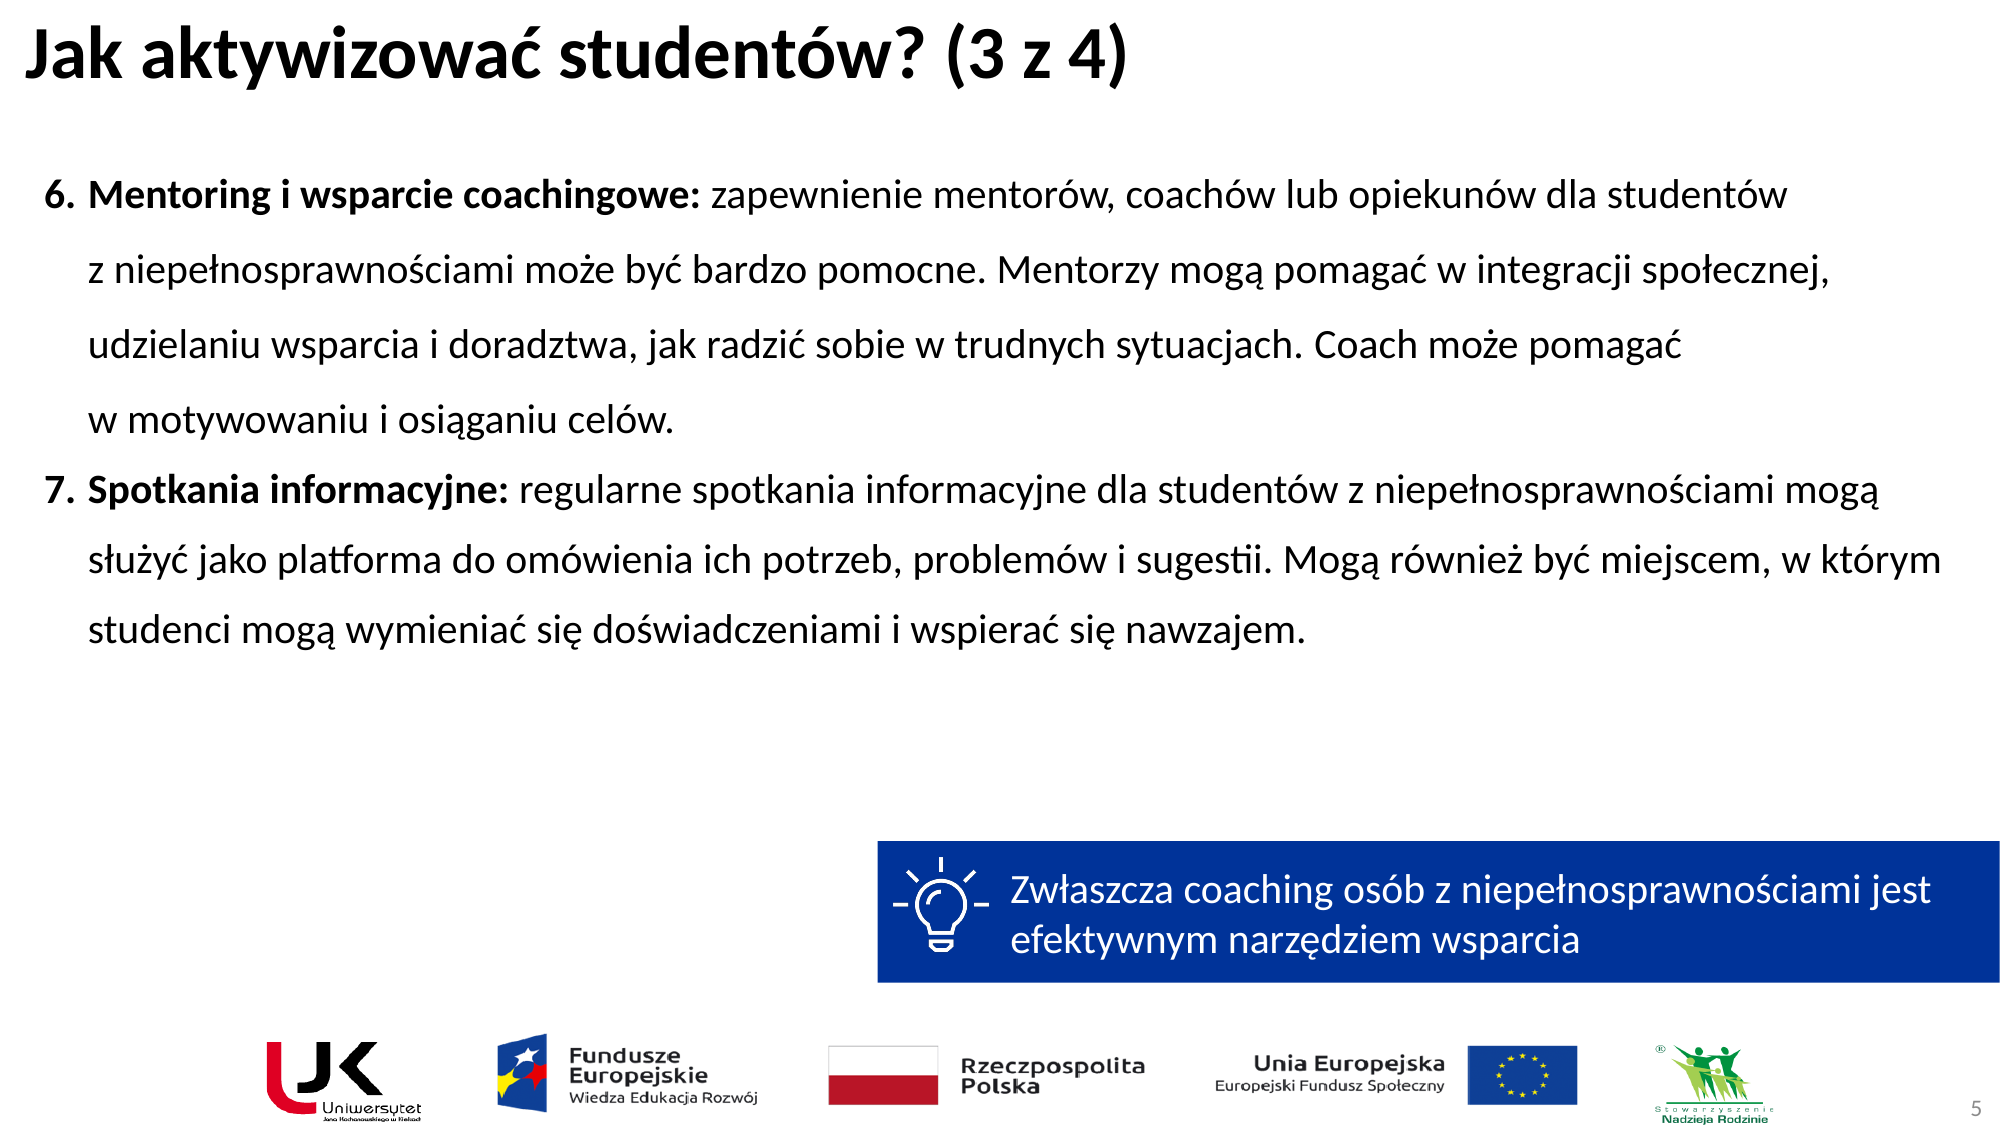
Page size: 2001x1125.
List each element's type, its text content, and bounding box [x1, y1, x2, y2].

title Jak aktywizować studentów? (3 z 4) [25, 3, 1555, 108]
picture [463, 1004, 1613, 1125]
picture [1655, 1044, 1774, 1125]
slide_number 5 [1830, 1089, 1998, 1125]
text_box Zwłaszcza coaching osób z niepełnosprawnościami jest efektywnym narzędziem wsparcia [877, 840, 2000, 984]
list Mentoring i wsparcie coachingowe: zapewnienie mentorów, coachów lub opiekunów dla studentów z niepełnosprawnościami może być bardzo pomocne. Mentorzy mogą pomagać w integracji społecznej, udzielaniu wsparcia i doradztwa, jak radzić sobie w trudnych sytuacjach. Coach może pomagać w motywowaniu i osiąganiu celów. Spotkania informacyjne: regularne spotkania informacyjne dla studentów z niepełnosprawnościami mogą służyć jako platforma do omówienia ich potrzeb, problemów i sugestii. Mogą również być miejscem, w którym studenci mogą wymieniać się doświadczeniami i wspierać się nawzajem. [28, 142, 1968, 652]
picture [877, 841, 1005, 968]
picture [266, 1042, 421, 1122]
